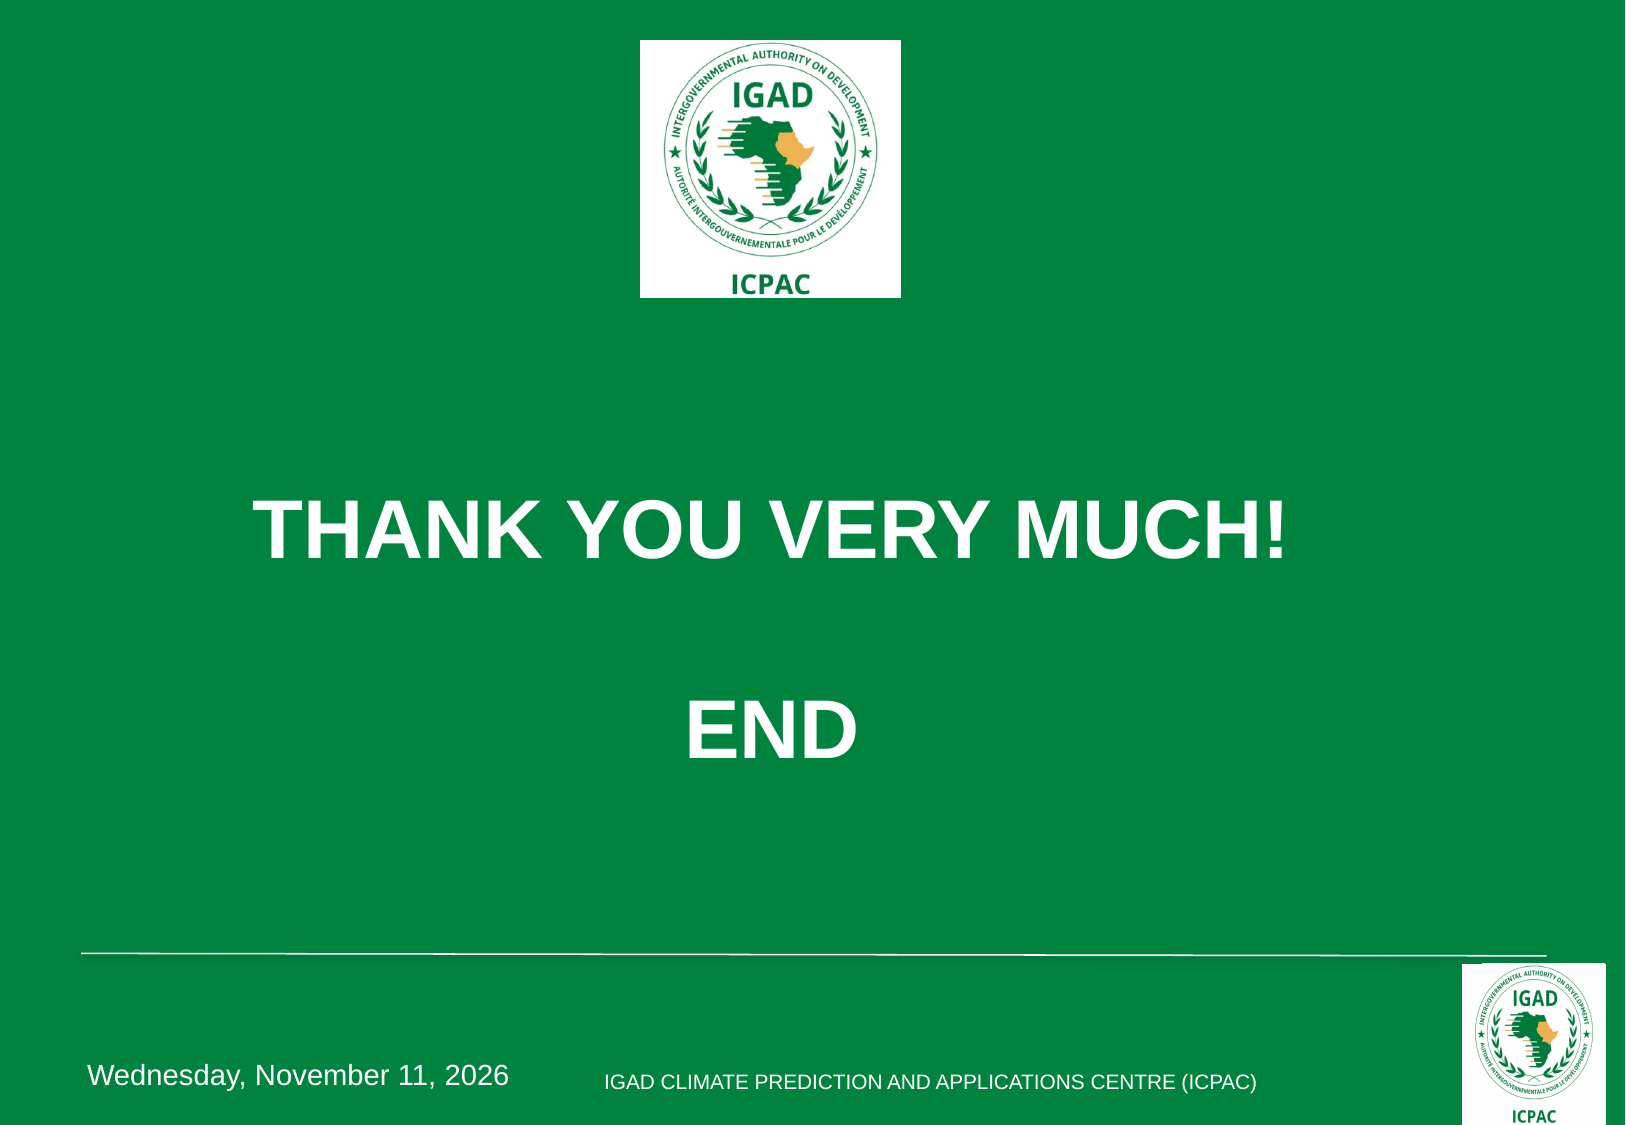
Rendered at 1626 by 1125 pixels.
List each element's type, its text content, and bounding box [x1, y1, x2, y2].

title THANK YOU VERY MUCH! END [81, 467, 1463, 598]
picture [1461, 963, 1607, 1125]
picture [640, 39, 902, 298]
text_box Wednesday, August 26, 2020 [72, 1048, 525, 1099]
footer IGAD CLIMATE PREDICTION AND APPLICATIONS CENTRE (ICPAC) [552, 1064, 1309, 1100]
